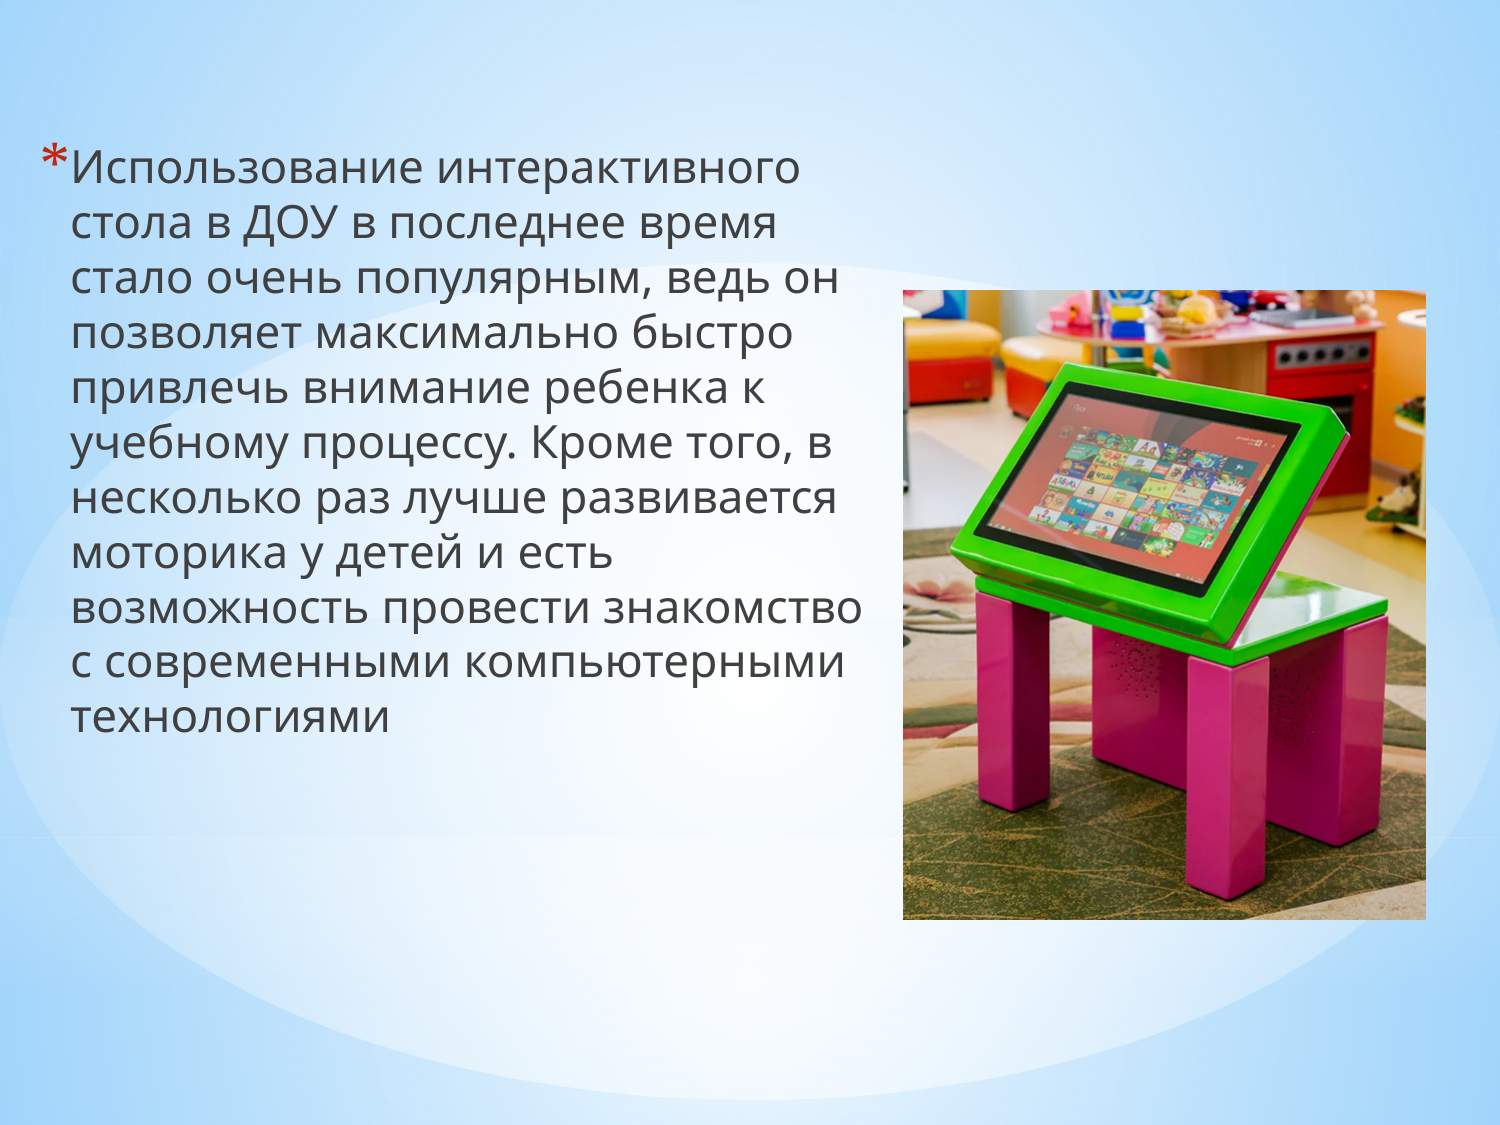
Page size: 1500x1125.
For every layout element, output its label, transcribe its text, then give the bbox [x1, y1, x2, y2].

list Использование интерактивного стола в ДОУ в последнее время стало очень популярным, ведь он позволяет максимально быстро привлечь внимание ребенка к учебному процессу. Кроме того, в несколько раз лучше развивается моторика у детей и есть возможность провести знакомство с современными компьютерными технологиями [17, 130, 904, 1000]
picture [903, 290, 1426, 921]
